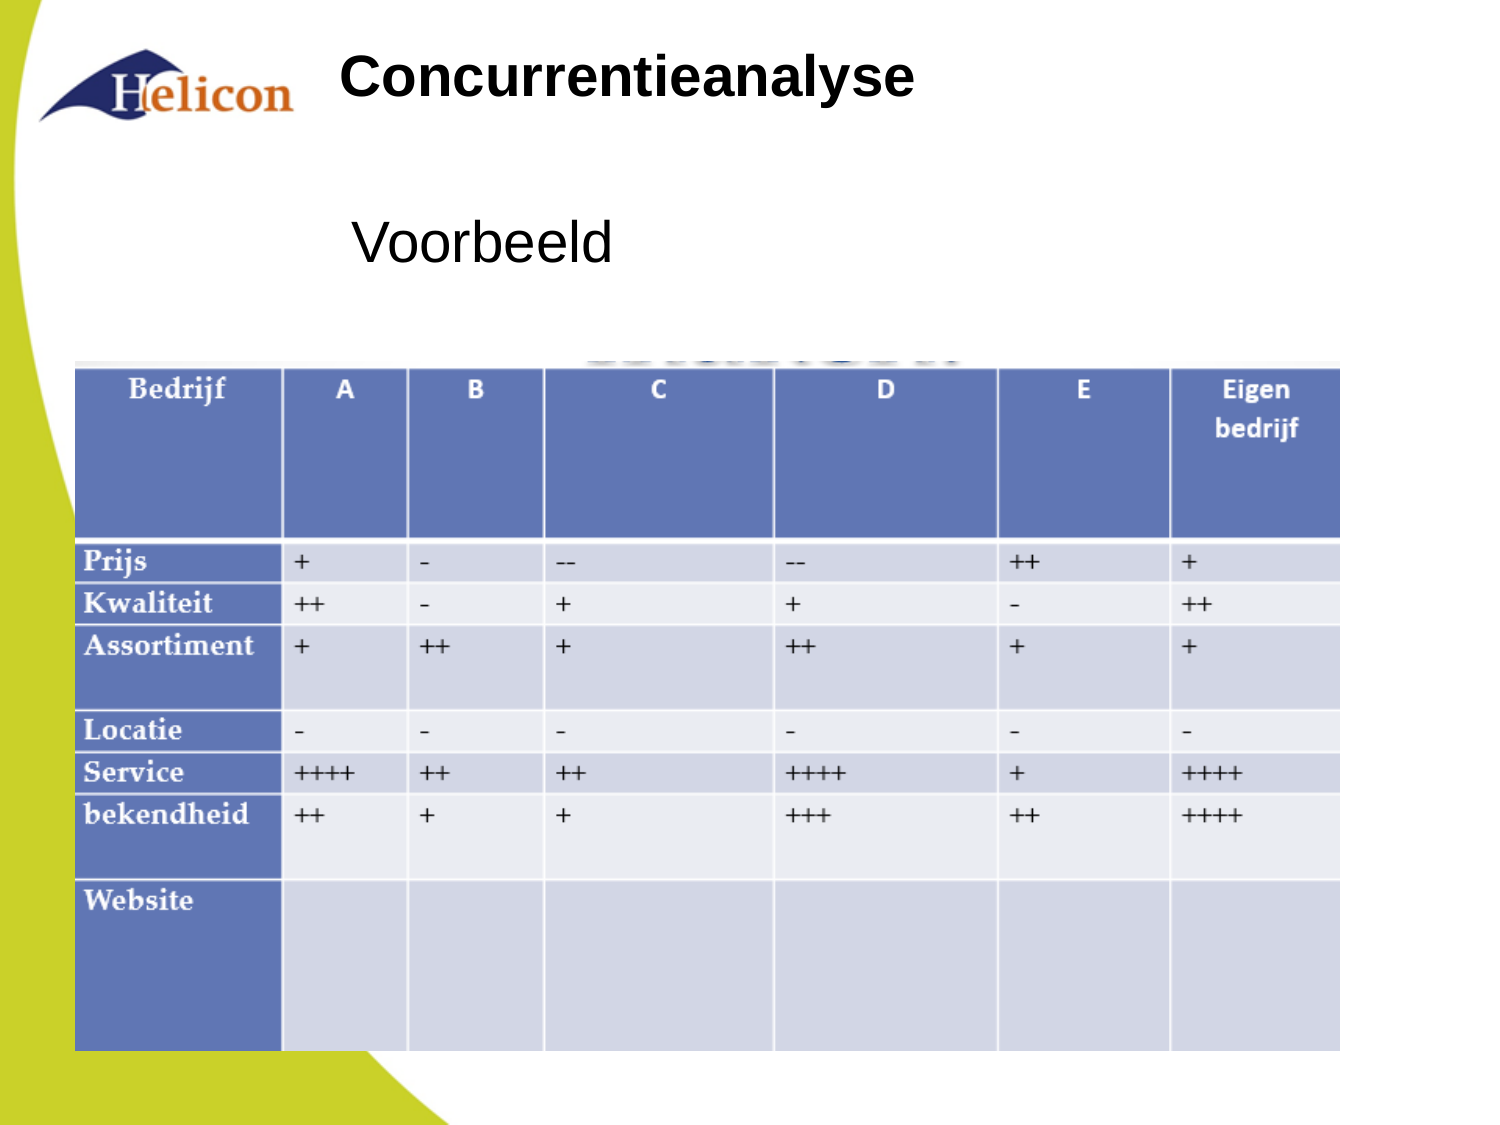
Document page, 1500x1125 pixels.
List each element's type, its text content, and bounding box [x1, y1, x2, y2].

list Voorbeeld [336, 196, 1425, 1005]
title Concurrentieanalyse [324, 54, 1415, 161]
picture [0, 0, 1500, 1125]
